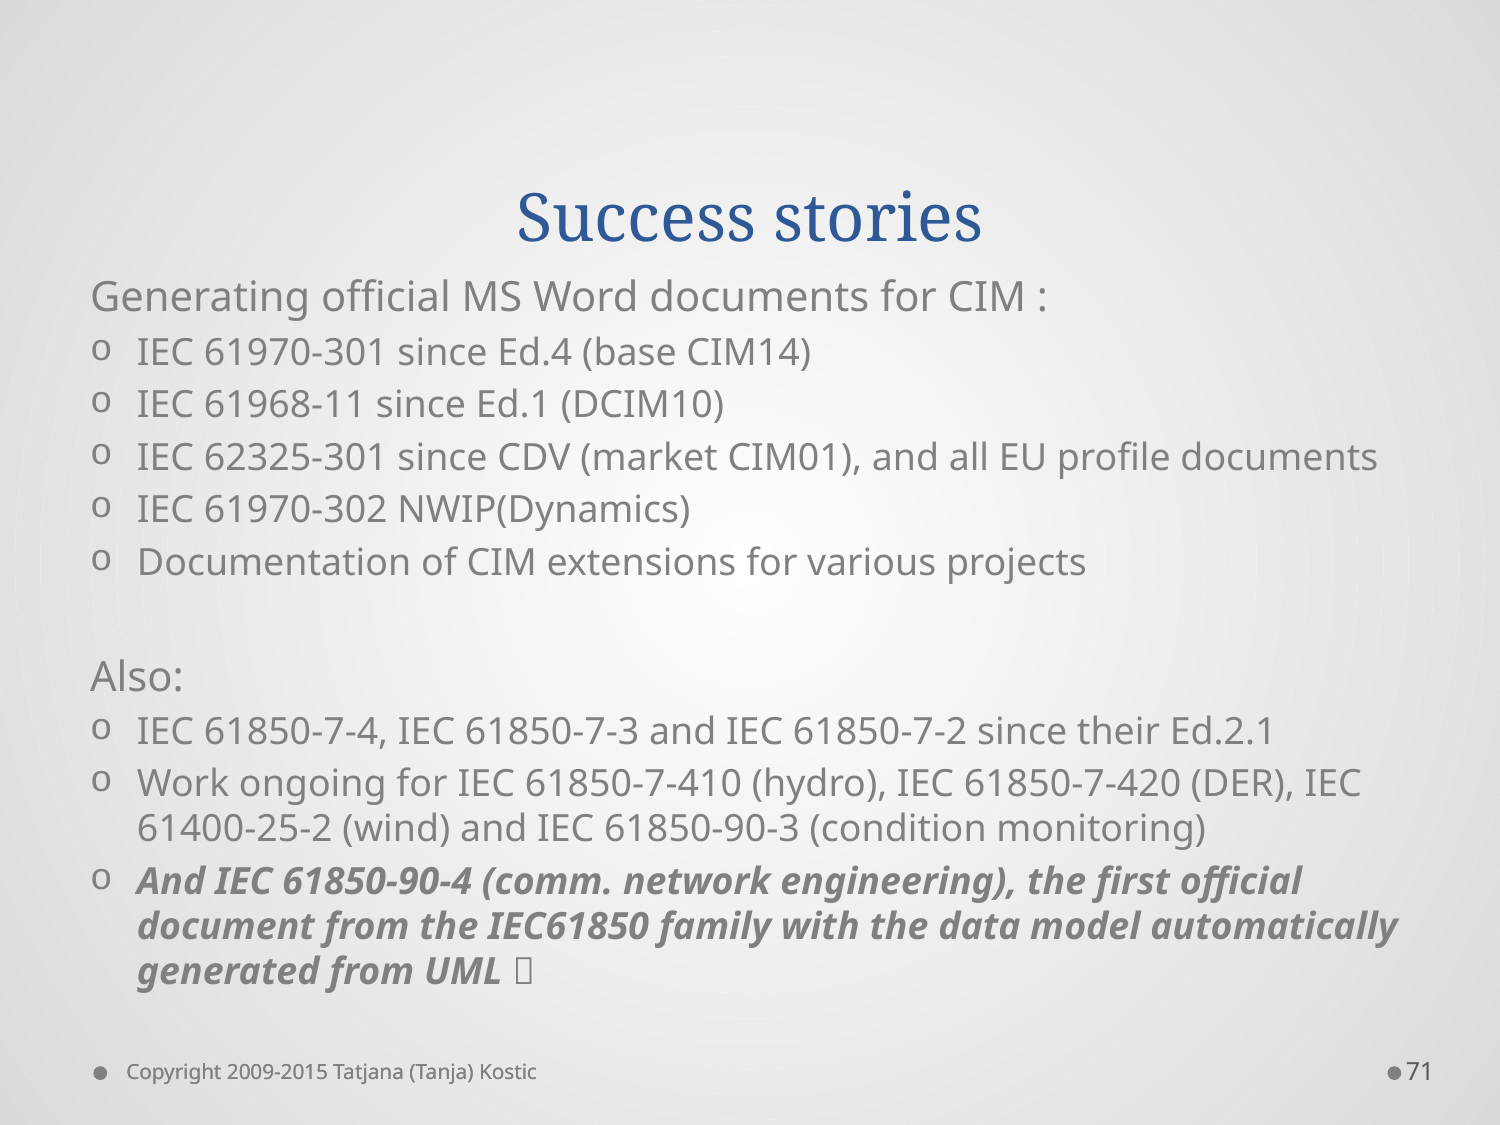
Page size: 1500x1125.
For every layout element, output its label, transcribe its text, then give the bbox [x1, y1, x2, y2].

slide_number 71 [1401, 1042, 1494, 1103]
title Success stories [75, 0, 1425, 262]
list Generating official MS Word documents for CIM : IEC 61970-301 since Ed.4 (base CIM14) IEC 61968-11 since Ed.1 (DCIM10) IEC 62325-301 since CDV (market CIM01), and all EU profile documents IEC 61970-302 NWIP(Dynamics) Documentation of CIM extensions for various projects Also: IEC 61850-7-4, IEC 61850-7-3 and IEC 61850-7-2 since their Ed.2.1 Work ongoing for IEC 61850-7-410 (hydro), IEC 61850-7-420 (DER), IEC 61400-25-2 (wind) and IEC 61850-90-3 (condition monitoring) And IEC 61850-90-4 (comm. network engineering), the first official document from the IEC61850 family with the data model automatically generated from UML  [75, 262, 1471, 1005]
